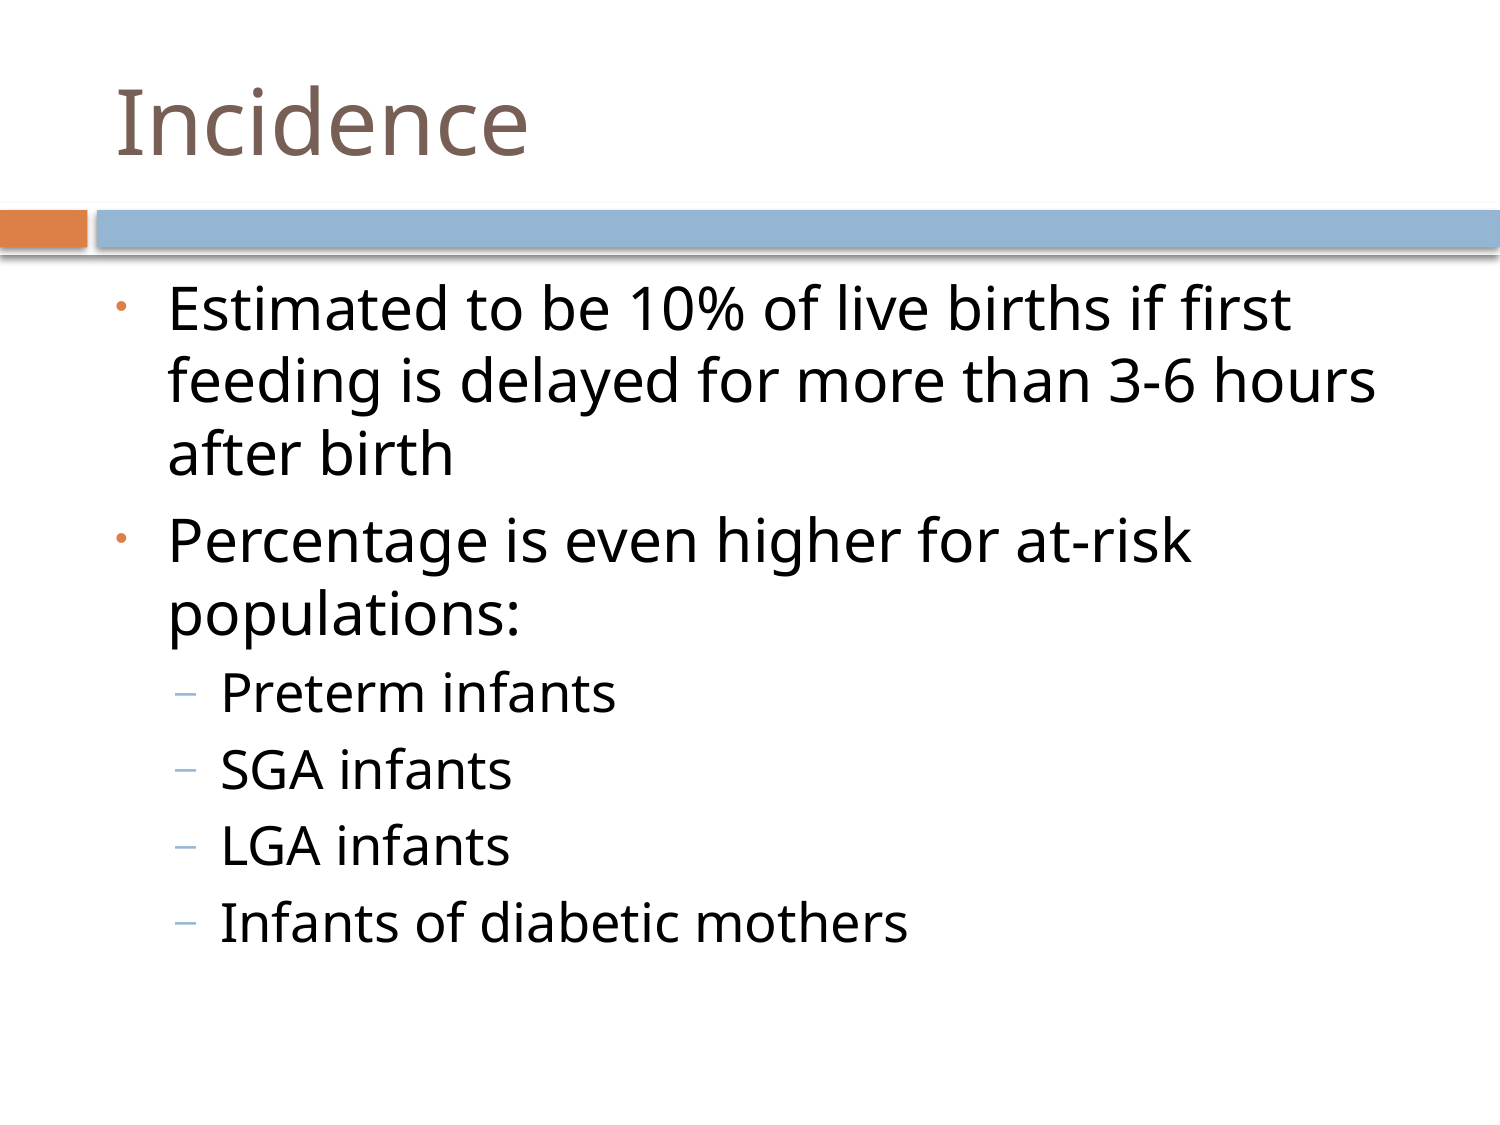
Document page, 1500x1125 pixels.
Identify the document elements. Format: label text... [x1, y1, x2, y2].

title Incidence [100, 37, 1438, 200]
list Estimated to be 10% of live births if first feeding is delayed for more than 3-6 hours after birth Percentage is even higher for at-risk populations: Preterm infants SGA infants LGA infants Infants of diabetic mothers [100, 262, 1438, 1000]
